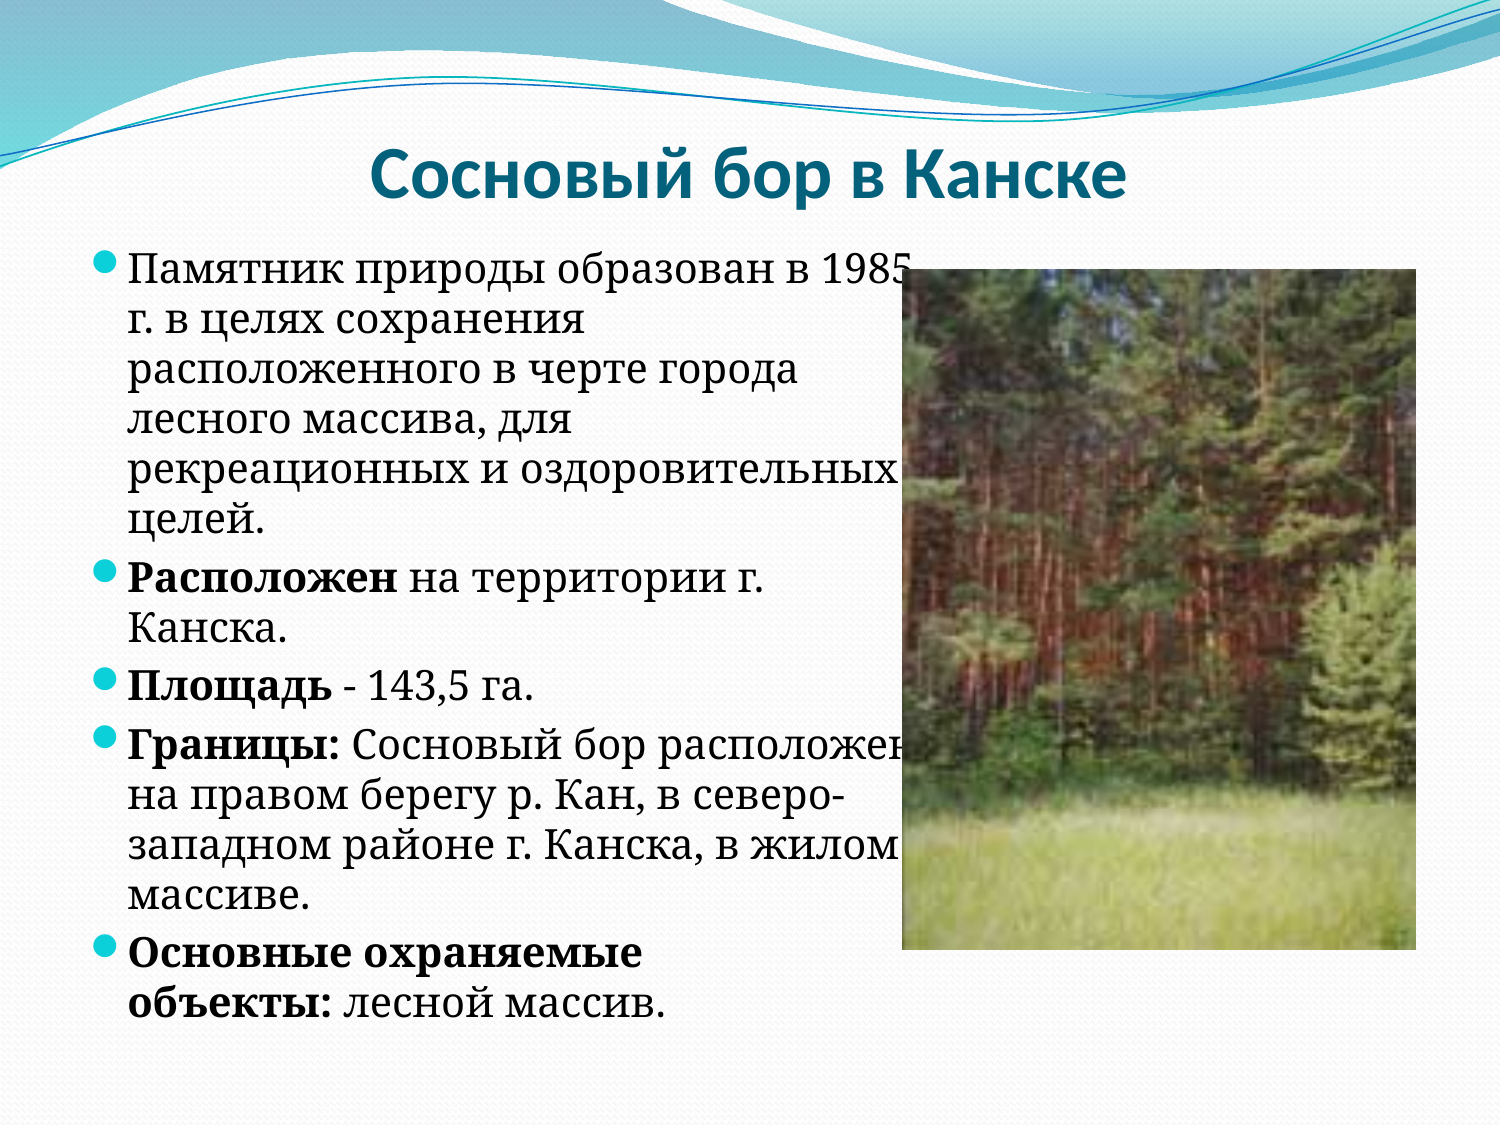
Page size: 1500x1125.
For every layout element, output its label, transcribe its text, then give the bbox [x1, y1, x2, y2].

list Памятник природы образован в 1985 г. в целях сохранения расположенного в черте города лесного массива, для рекреационных и оздоровительных целей. Расположен на территории г. Канска. Площадь - 143,5 га. Границы: Сосновый бор расположен на правом берегу р. Кан, в северо-западном районе г. Канска, в жилом массиве. Основные охраняемые объекты: лесной массив. [75, 234, 938, 1038]
picture [902, 269, 1416, 950]
title Сосновый бор в Канске [75, 115, 1425, 304]
